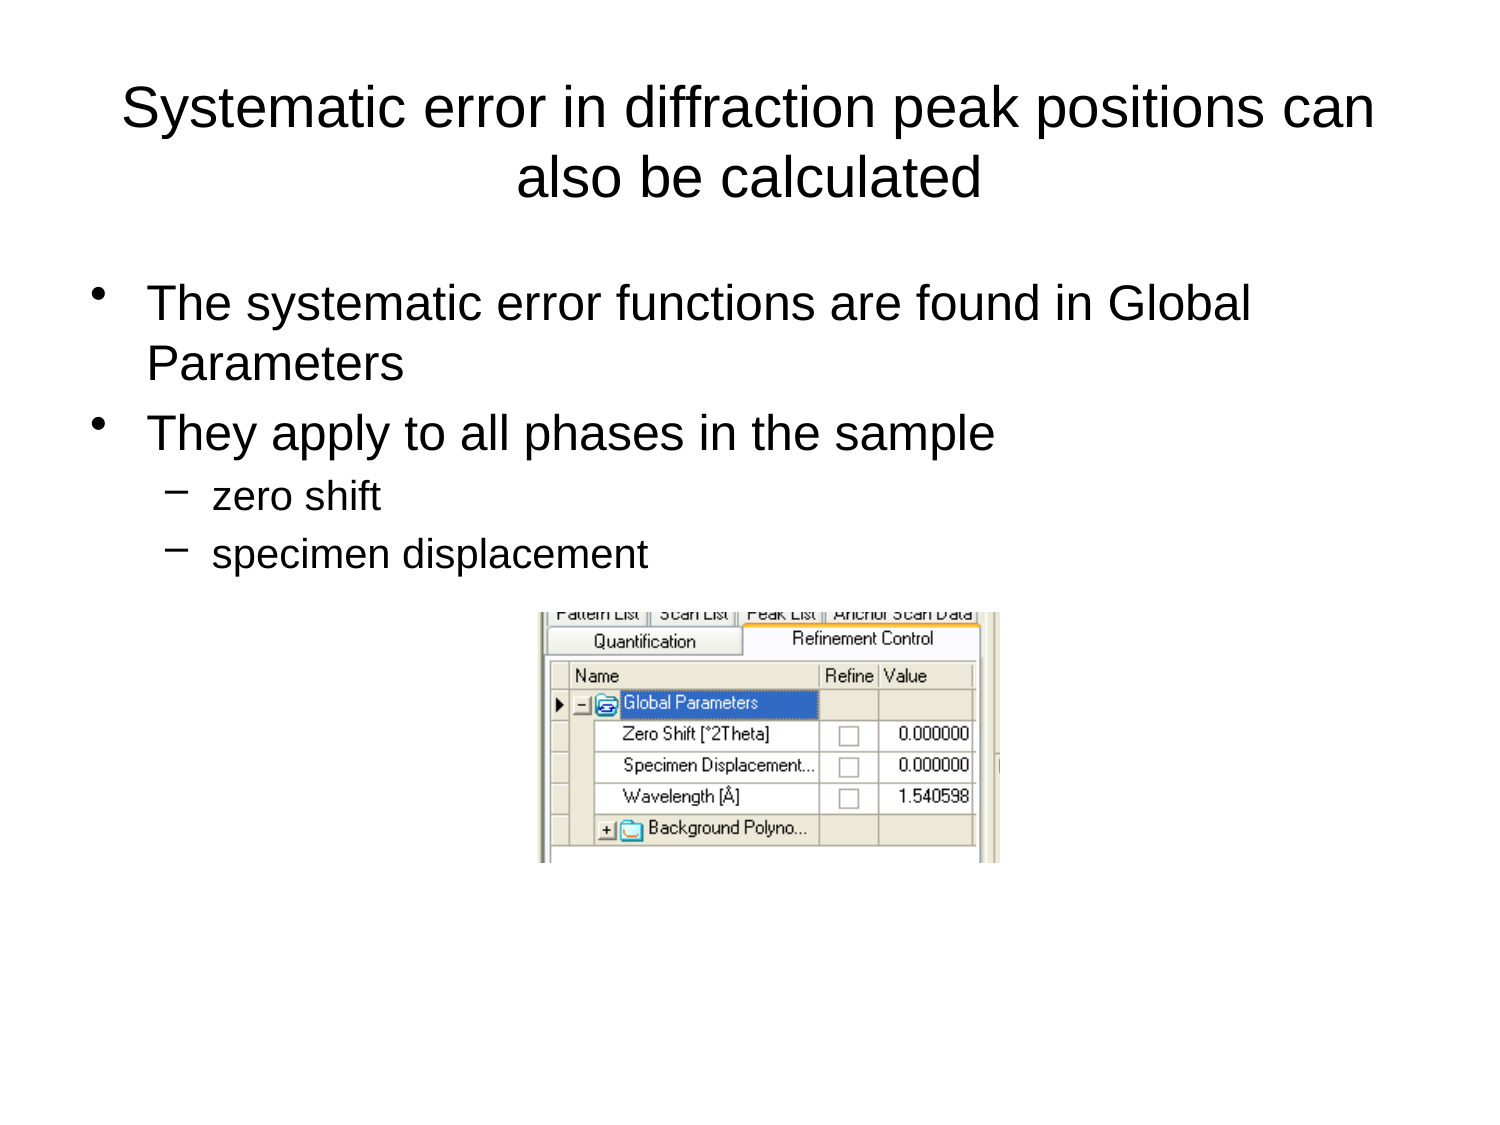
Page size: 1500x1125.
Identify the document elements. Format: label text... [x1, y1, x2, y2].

picture [537, 612, 1001, 863]
title Systematic error in diffraction peak positions can also be calculated [75, 45, 1425, 233]
list The systematic error functions are found in Global Parameters They apply to all phases in the sample zero shift specimen displacement [75, 262, 1425, 1005]
